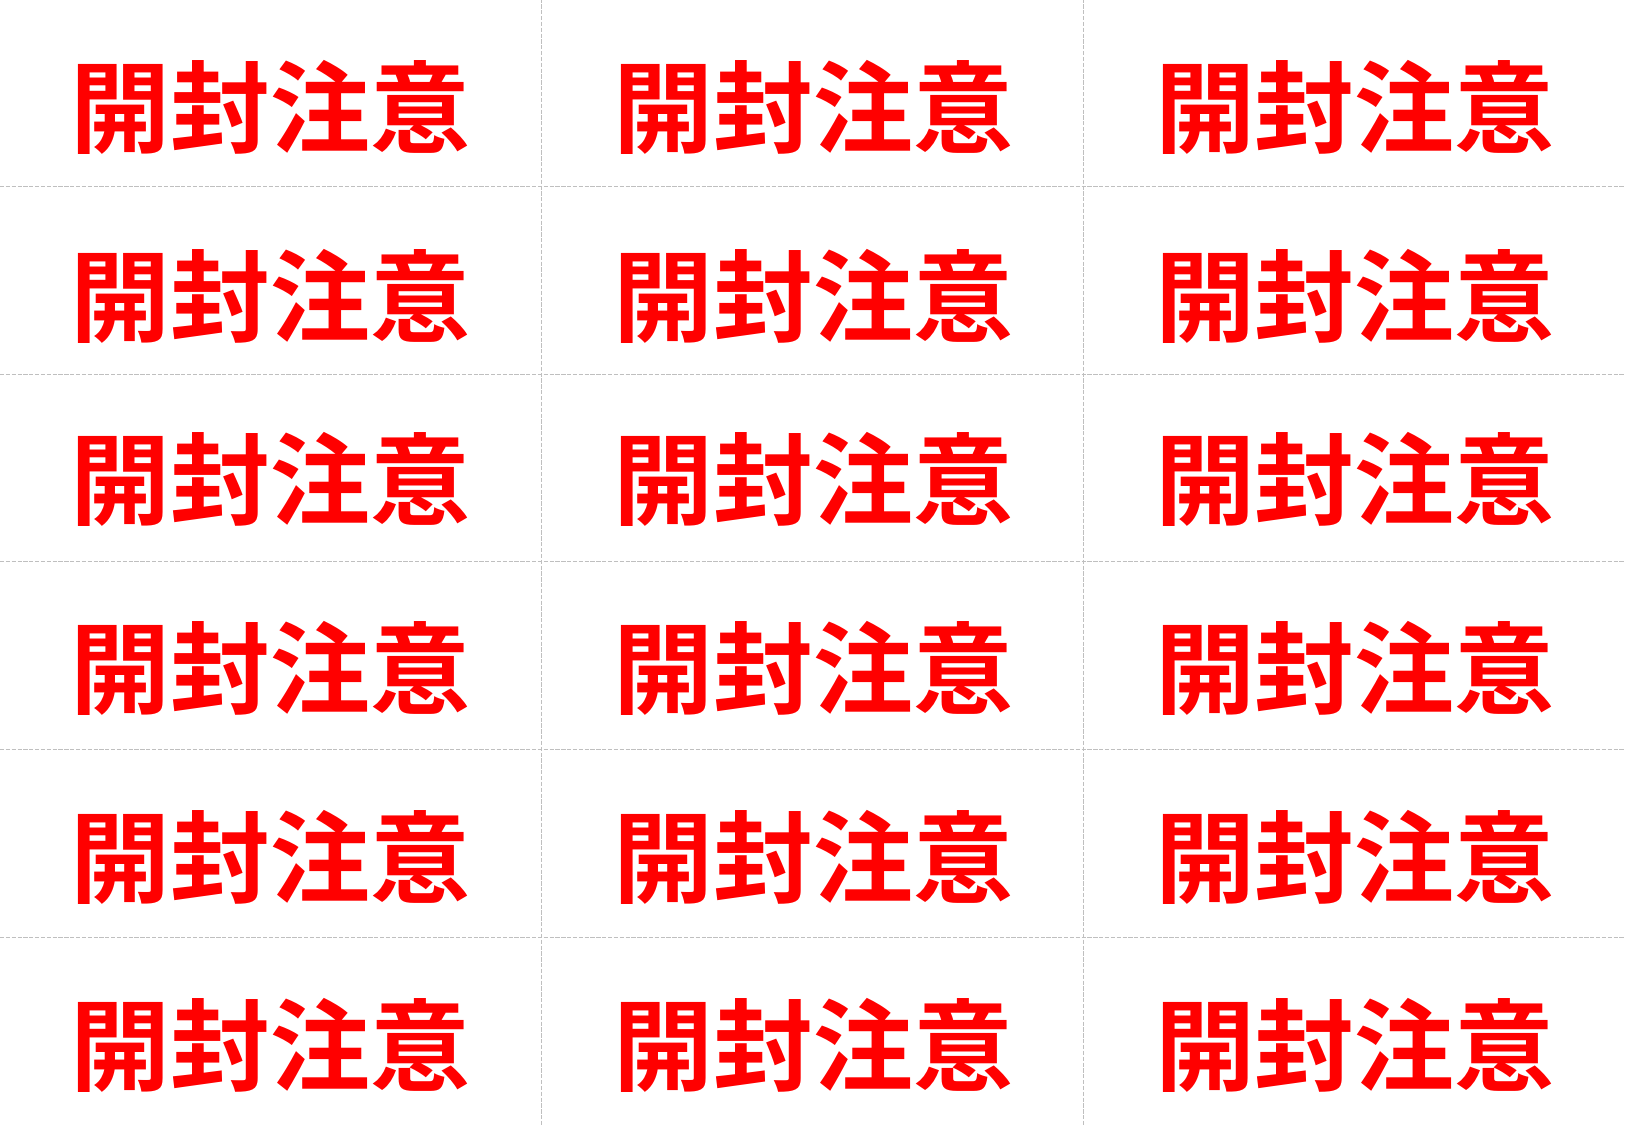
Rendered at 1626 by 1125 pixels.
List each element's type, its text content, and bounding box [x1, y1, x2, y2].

text_box 開封注意 [613, 234, 1014, 355]
text_box 開封注意 [613, 795, 1014, 916]
text_box 開封注意 [1154, 983, 1556, 1104]
text_box 開封注意 [70, 45, 471, 166]
text_box 開封注意 [1154, 606, 1556, 727]
text_box 開封注意 [70, 795, 471, 916]
text_box 開封注意 [70, 234, 471, 355]
text_box 開封注意 [70, 417, 471, 538]
text_box 開封注意 [1154, 417, 1556, 538]
text_box 開封注意 [613, 983, 1014, 1104]
text_box 開封注意 [1154, 45, 1556, 166]
text_box 開封注意 [70, 606, 471, 727]
text_box 開封注意 [1154, 234, 1556, 355]
text_box 開封注意 [70, 983, 471, 1104]
text_box 開封注意 [1154, 795, 1556, 916]
text_box 開封注意 [613, 606, 1014, 727]
text_box 開封注意 [613, 45, 1014, 166]
text_box 開封注意 [613, 417, 1014, 538]
